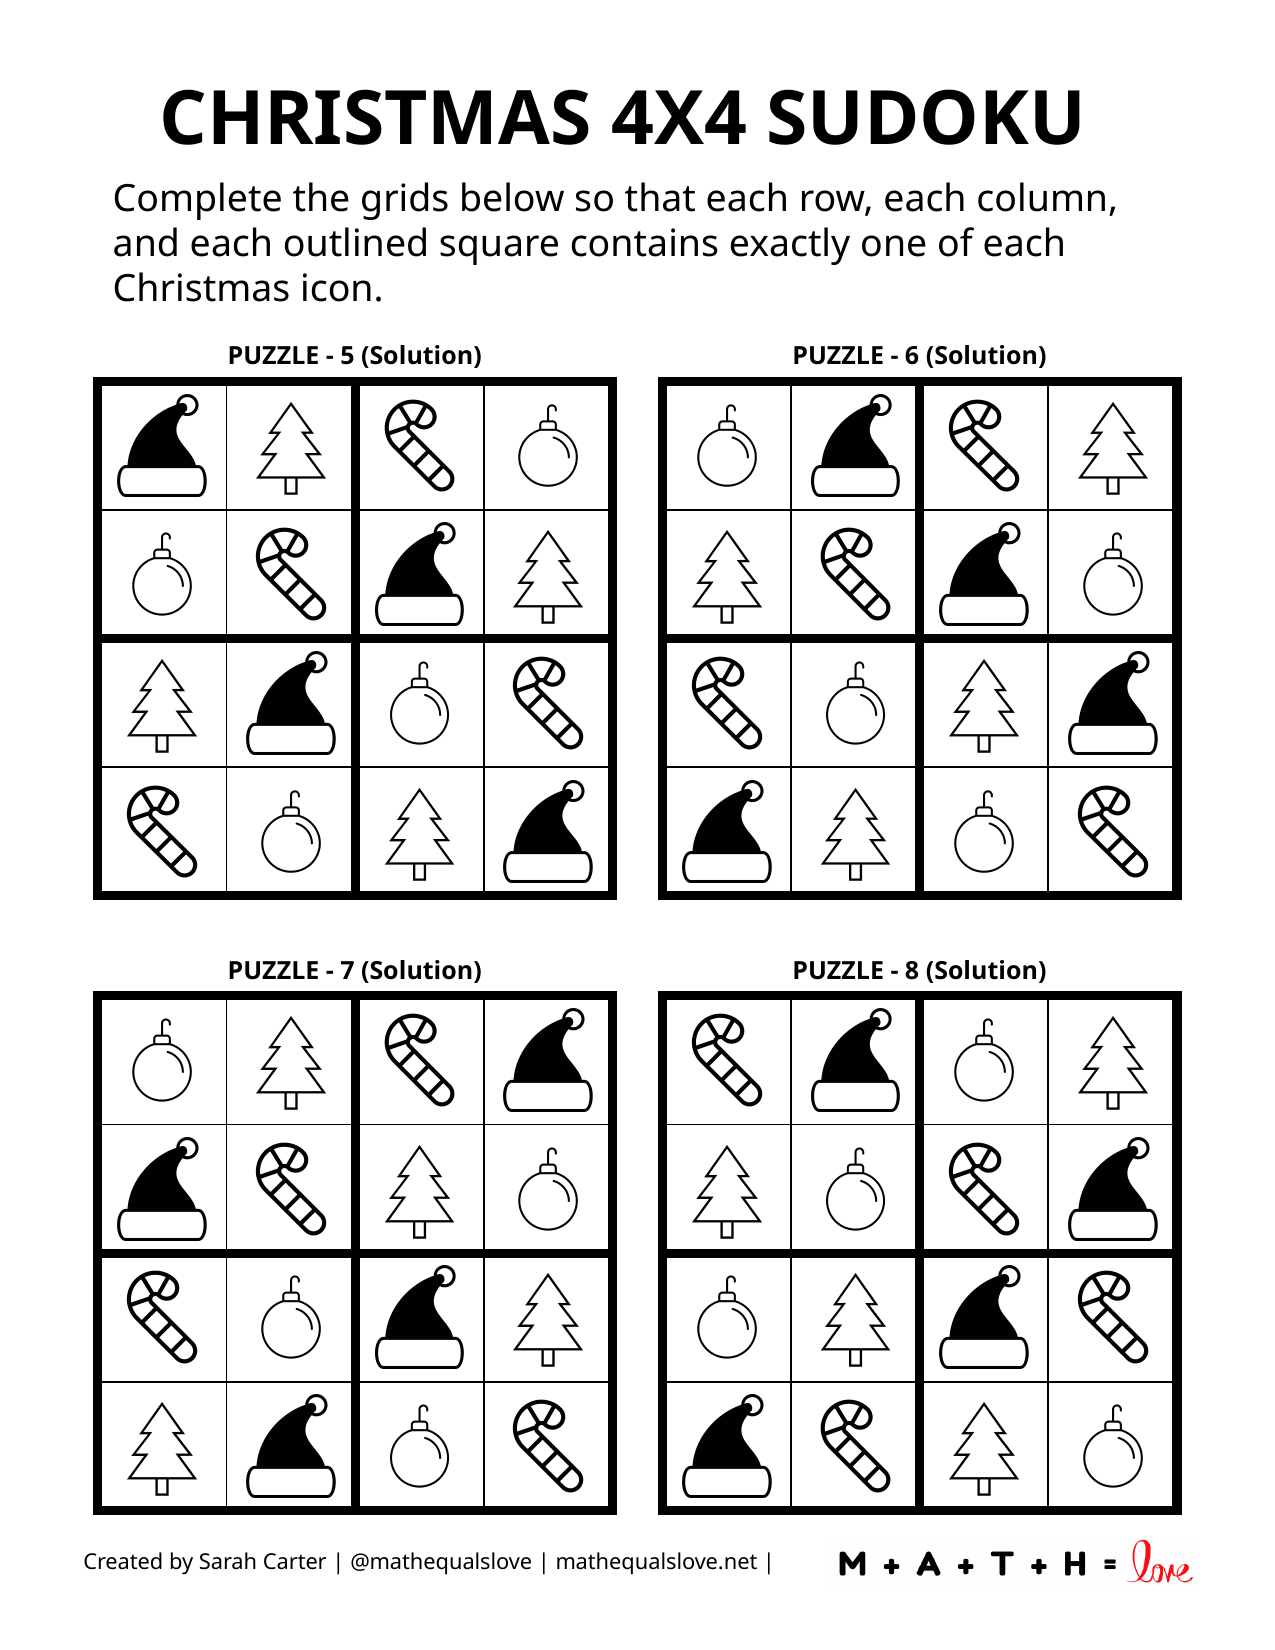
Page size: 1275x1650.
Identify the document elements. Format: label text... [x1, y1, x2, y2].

table_cell [485, 643, 608, 766]
table_cell [227, 1383, 351, 1506]
table_cell [667, 511, 790, 634]
picture [110, 522, 215, 627]
table_header [1049, 1000, 1172, 1124]
picture [110, 1008, 215, 1113]
picture [932, 1008, 1037, 1113]
table_header [360, 386, 483, 509]
table_cell [924, 643, 1047, 766]
picture [496, 1265, 601, 1370]
picture [238, 1265, 343, 1370]
picture [110, 1265, 215, 1370]
picture [674, 1136, 779, 1241]
table_cell [227, 768, 351, 891]
picture [496, 1008, 601, 1113]
picture [674, 393, 779, 498]
table_cell [792, 1125, 915, 1249]
picture [110, 779, 215, 884]
table_header [924, 1000, 1047, 1124]
picture [496, 1394, 601, 1499]
picture [826, 1536, 1203, 1588]
table_header [102, 1000, 226, 1124]
table_cell [792, 1258, 915, 1381]
picture [367, 393, 472, 498]
picture [367, 1136, 472, 1241]
table_cell [360, 511, 483, 634]
picture [110, 650, 215, 755]
picture [367, 779, 472, 884]
picture [932, 779, 1037, 884]
table_cell [360, 1258, 483, 1381]
picture [932, 522, 1037, 627]
picture [674, 1394, 779, 1499]
picture [367, 1008, 472, 1113]
picture [1060, 1136, 1165, 1241]
text_box CHRISTMAS 4X4 SUDOKU [68, 62, 1178, 168]
picture [238, 1008, 343, 1113]
picture [932, 393, 1037, 498]
picture [238, 650, 343, 755]
table_cell [102, 1383, 226, 1506]
table_cell [227, 511, 351, 634]
table_cell [924, 511, 1047, 634]
table_header [792, 386, 915, 509]
table_header [102, 386, 226, 509]
text_box PUZZLE - 5 (Solution) [97, 362, 613, 370]
table_header [227, 386, 351, 509]
table_cell [227, 1258, 351, 1381]
table_header [485, 386, 608, 509]
picture [803, 522, 908, 627]
picture [238, 522, 343, 627]
picture [238, 393, 343, 498]
table_cell [102, 643, 226, 766]
picture [1060, 1394, 1165, 1499]
picture [1060, 393, 1165, 498]
picture [238, 1136, 343, 1241]
table_cell [227, 643, 351, 766]
table_cell [667, 643, 790, 766]
picture [932, 650, 1037, 755]
table_cell [667, 1383, 790, 1506]
picture [1060, 1008, 1165, 1113]
table_cell [102, 768, 226, 891]
picture [932, 1394, 1037, 1499]
picture [1060, 779, 1165, 884]
picture [1060, 522, 1165, 627]
table_cell [102, 1258, 226, 1381]
table_cell [667, 1258, 790, 1381]
picture [238, 1394, 343, 1499]
table_cell [102, 1125, 226, 1249]
table_cell [360, 1383, 483, 1506]
picture [803, 1394, 908, 1499]
picture [803, 1008, 908, 1113]
table_header [792, 1000, 915, 1124]
table_header [667, 1000, 790, 1124]
table_cell [1049, 768, 1172, 891]
picture [932, 1136, 1037, 1241]
picture [238, 779, 343, 884]
table_cell [485, 511, 608, 634]
picture [803, 393, 908, 498]
table_header [360, 1000, 483, 1124]
table_cell [792, 511, 915, 634]
table_cell [485, 1258, 608, 1381]
table_cell [924, 1383, 1047, 1506]
picture [110, 1394, 215, 1499]
picture [496, 779, 601, 884]
table_cell [227, 1125, 351, 1249]
picture [1060, 650, 1165, 755]
picture [110, 393, 215, 498]
table_cell [485, 1383, 608, 1506]
picture [496, 650, 601, 755]
picture [496, 522, 601, 627]
picture [674, 522, 779, 627]
text_box Complete the grids below so that each row, each column, and each outlined square contains exactly one of each Christmas icon. [97, 166, 1177, 362]
table_cell [924, 1125, 1047, 1249]
picture [674, 1008, 779, 1113]
table_header [1049, 386, 1172, 509]
text_box PUZZLE - 8 (Solution) [662, 954, 1177, 985]
table_cell [1049, 1258, 1172, 1381]
picture [674, 779, 779, 884]
picture [496, 393, 601, 498]
text_box PUZZLE - 6 (Solution) [662, 362, 1177, 370]
table_cell [667, 1125, 790, 1249]
table_cell [485, 768, 608, 891]
picture [674, 1265, 779, 1370]
text_box PUZZLE - 7 (Solution) [97, 954, 613, 985]
picture [803, 1136, 908, 1241]
table_header [924, 386, 1047, 509]
table_header [227, 1000, 351, 1124]
table_cell [924, 768, 1047, 891]
table_cell [360, 1125, 483, 1249]
picture [367, 1394, 472, 1499]
table_cell [667, 768, 790, 891]
table_cell [360, 643, 483, 766]
table_cell [924, 1258, 1047, 1381]
picture [367, 522, 472, 627]
picture [803, 779, 908, 884]
table_cell [1049, 511, 1172, 634]
picture [932, 1265, 1037, 1370]
table_cell [792, 768, 915, 891]
picture [110, 1136, 215, 1241]
table_header [667, 386, 790, 509]
picture [1060, 1265, 1165, 1370]
text_box Created by Sarah Carter | @mathequalslove | mathequalslove.net | [68, 1540, 826, 1582]
picture [803, 650, 908, 755]
table_cell [1049, 1125, 1172, 1249]
picture [803, 1265, 908, 1370]
table_cell [102, 511, 226, 634]
table_cell [1049, 1383, 1172, 1506]
table_cell [1049, 643, 1172, 766]
picture [674, 650, 779, 755]
picture [367, 1265, 472, 1370]
table_cell [360, 768, 483, 891]
table_cell [485, 1125, 608, 1249]
table_header [485, 1000, 608, 1124]
picture [367, 650, 472, 755]
picture [496, 1136, 601, 1241]
table_cell [792, 643, 915, 766]
table_cell [792, 1383, 915, 1506]
